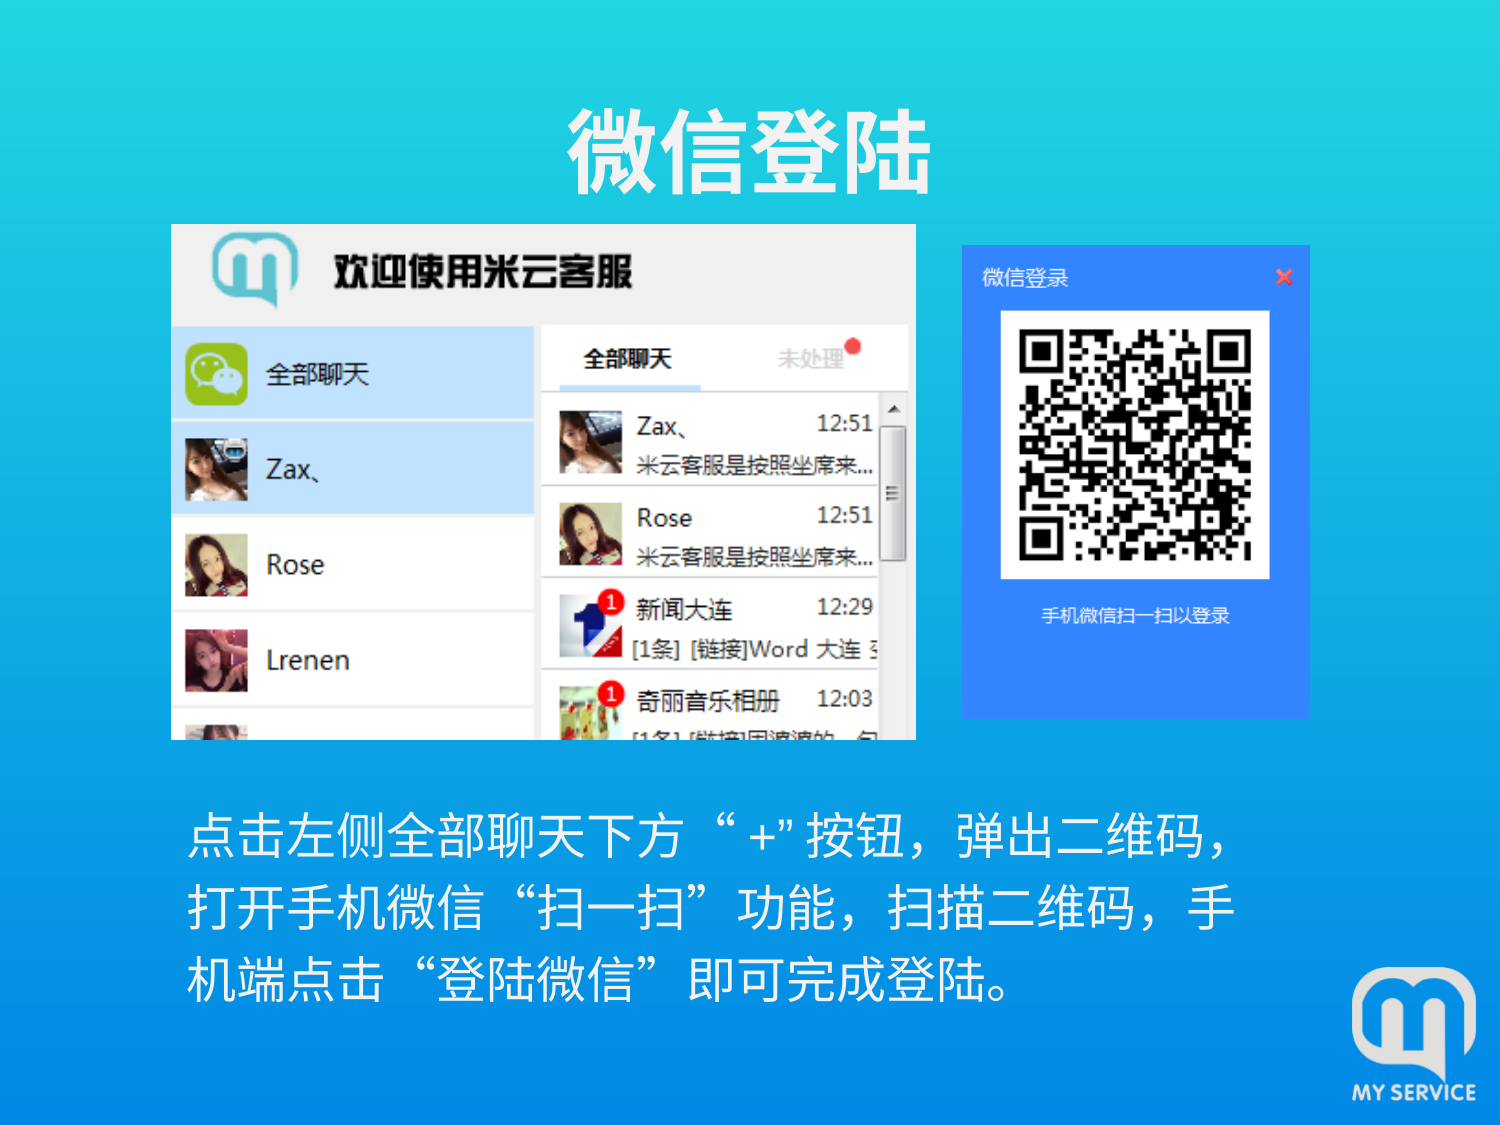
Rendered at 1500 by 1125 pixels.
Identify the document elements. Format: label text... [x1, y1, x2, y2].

text_box 点击左侧全部聊天下方“+”按钮，弹出二维码，打开手机微信“扫一扫”功能，扫描二维码，手机端点击“登陆微信”即可完成登陆。 [171, 785, 1267, 1016]
title 微信登陆 [75, 45, 1425, 233]
picture [1352, 967, 1476, 1107]
picture [0, 224, 1500, 739]
